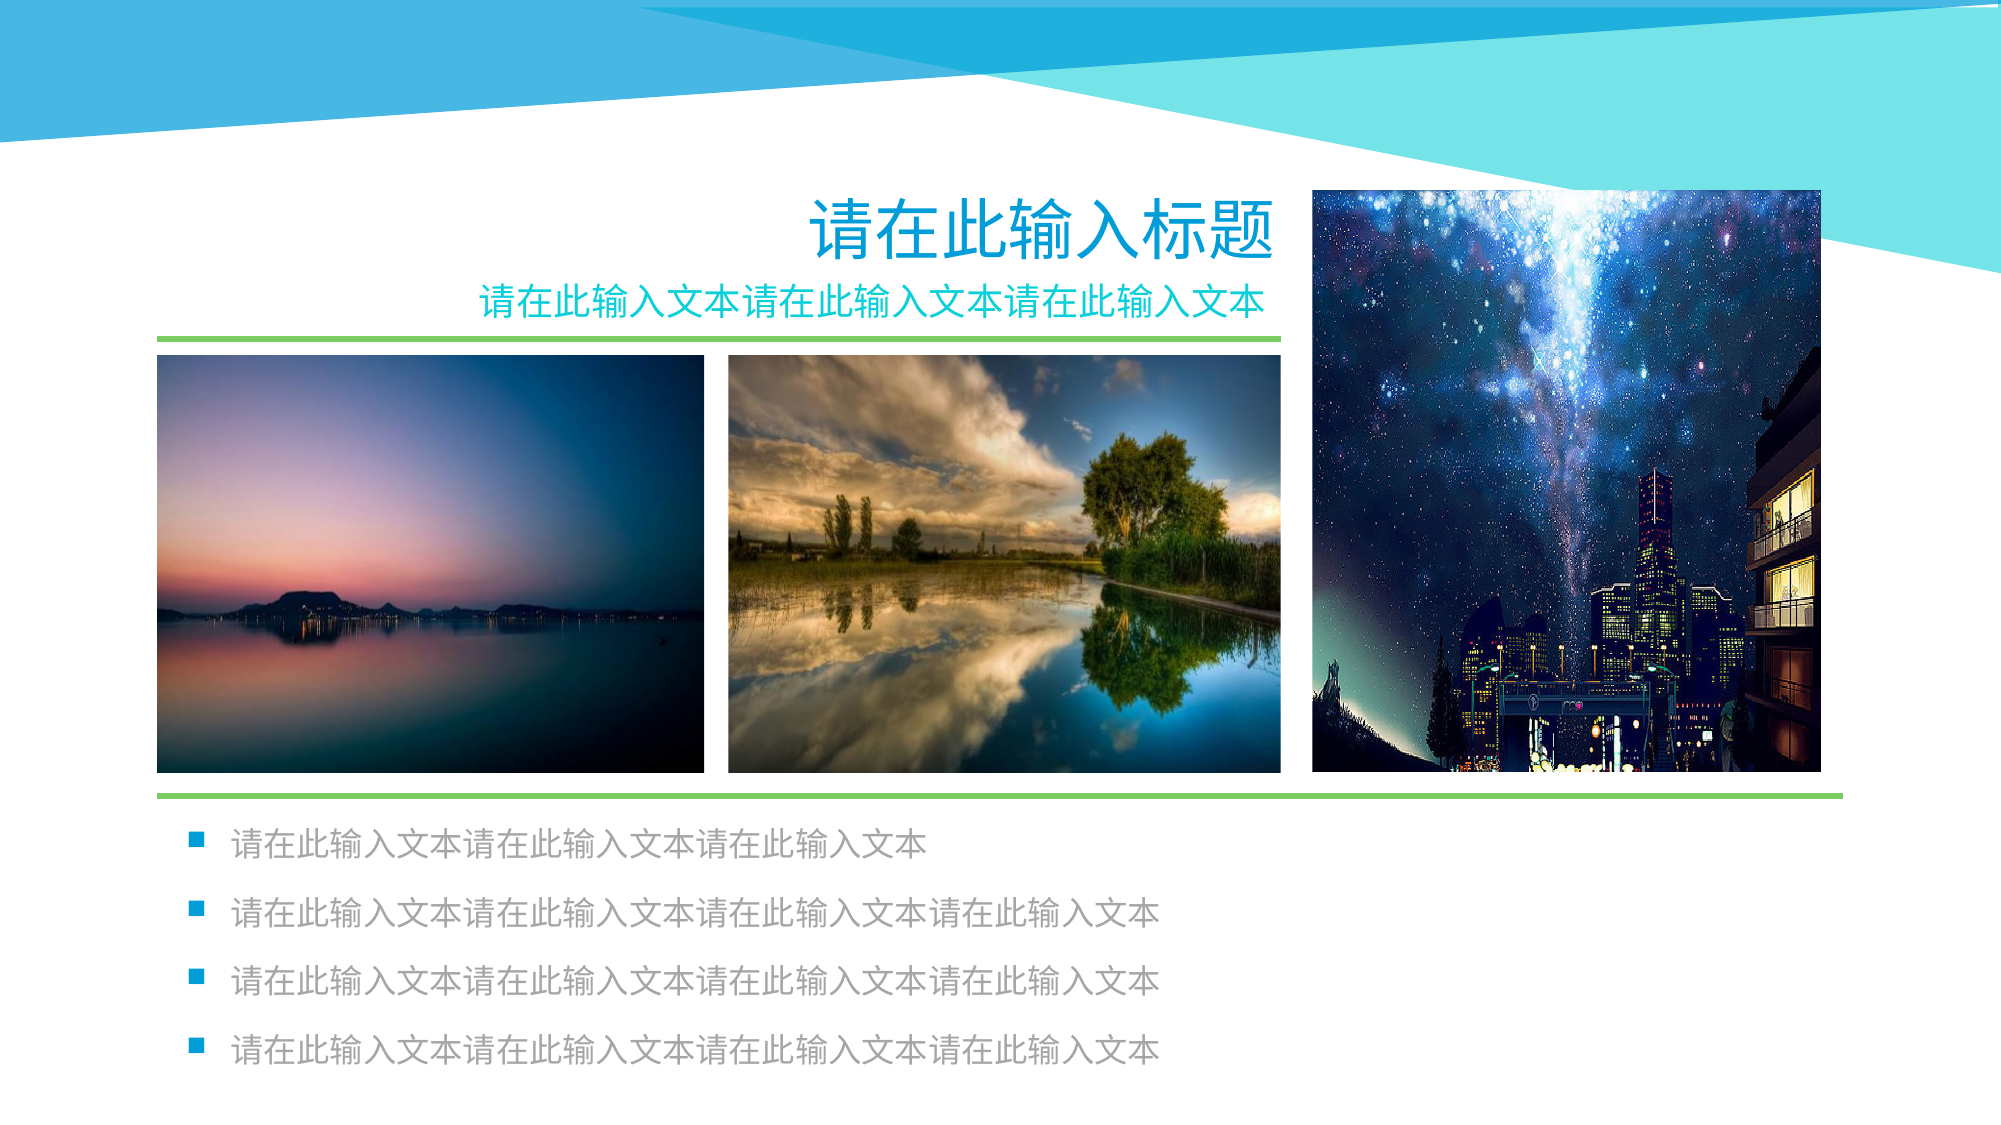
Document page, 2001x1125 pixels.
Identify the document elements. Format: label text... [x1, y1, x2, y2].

text_box [157, 355, 705, 773]
text_box 请在此输入标题 [157, 160, 1290, 297]
text_box [1312, 190, 1821, 772]
text_box 请在此输入文本请在此输入文本请在此输入文本 [157, 275, 1281, 326]
text_box [728, 355, 1281, 773]
text_box 请在此输入文本请在此输入文本请在此输入文本 请在此输入文本请在此输入文本请在此输入文本请在此输入文本 请在此输入文本请在此输入文本请在此输入文本请在此输入文本 请在此输入文本请在此输入文本请在此输入文本请在此输入文本 [157, 803, 1843, 1125]
